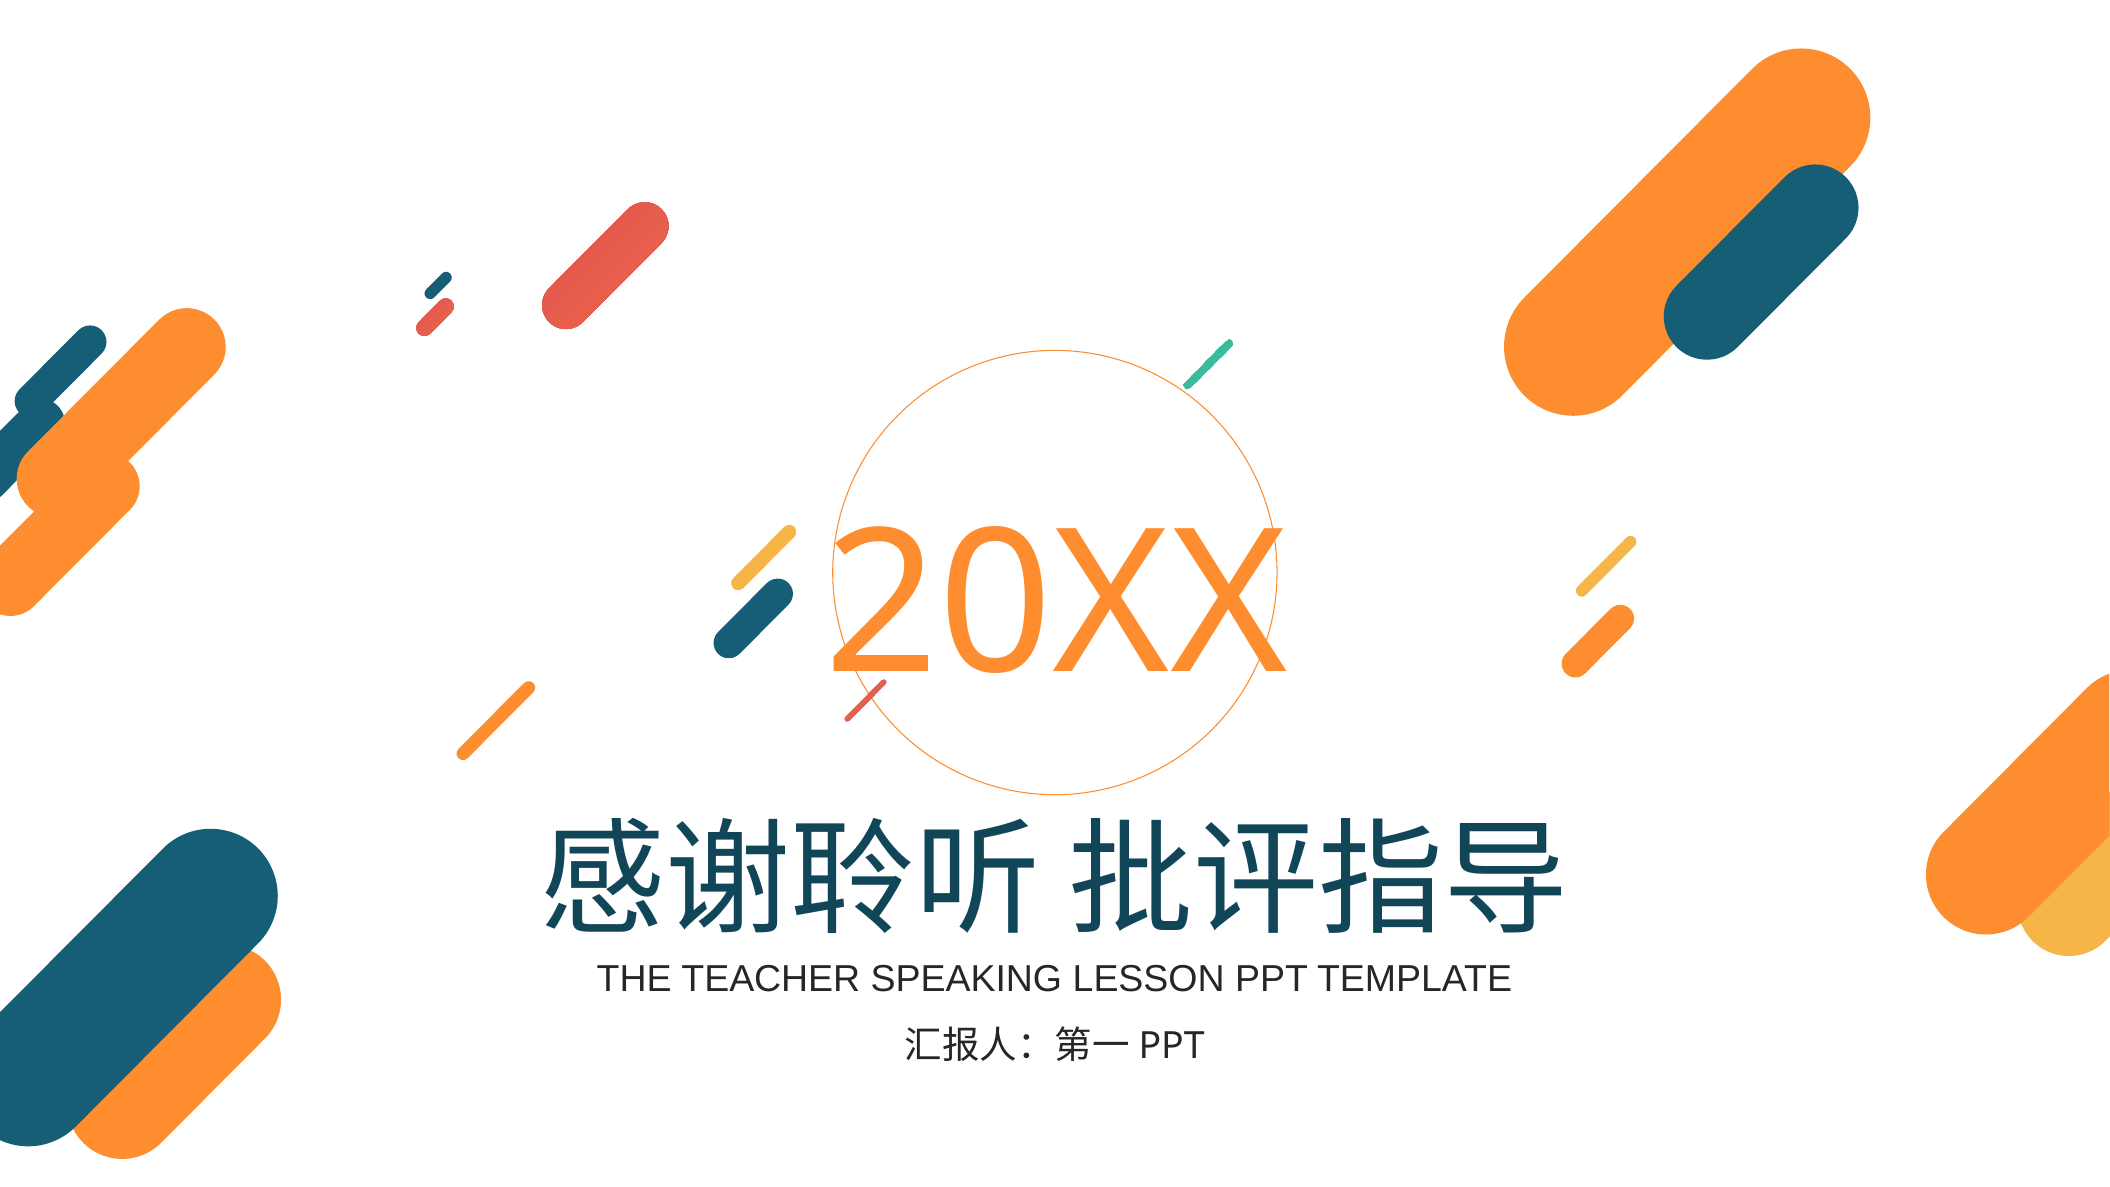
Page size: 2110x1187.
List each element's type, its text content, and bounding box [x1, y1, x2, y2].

text_box [886, 719, 1224, 790]
text_box [1662, 163, 1860, 361]
text_box [73, 950, 283, 1160]
text_box [1182, 338, 1234, 390]
text_box [730, 522, 798, 592]
text_box [15, 307, 227, 512]
text_box [0, 398, 64, 499]
text_box [1503, 47, 1872, 417]
text_box [2021, 838, 2110, 958]
text_box [1924, 672, 2110, 936]
text_box 20XX [809, 415, 1303, 719]
text_box [423, 270, 453, 301]
text_box 感谢聆听 批评指导 [525, 790, 1584, 956]
text_box [0, 827, 279, 1148]
text_box [13, 324, 108, 412]
text_box [0, 451, 141, 618]
text_box [415, 297, 455, 337]
text_box [541, 201, 670, 331]
text_box [712, 577, 795, 660]
text_box [896, 349, 1214, 415]
text_box [1560, 603, 1636, 679]
text_box THE TEACHER SPEAKING LESSON PPT TEMPLATE 汇报人：第一PPT [581, 924, 1528, 1074]
text_box [1575, 535, 1638, 598]
text_box [455, 680, 537, 761]
text_box [843, 719, 853, 723]
